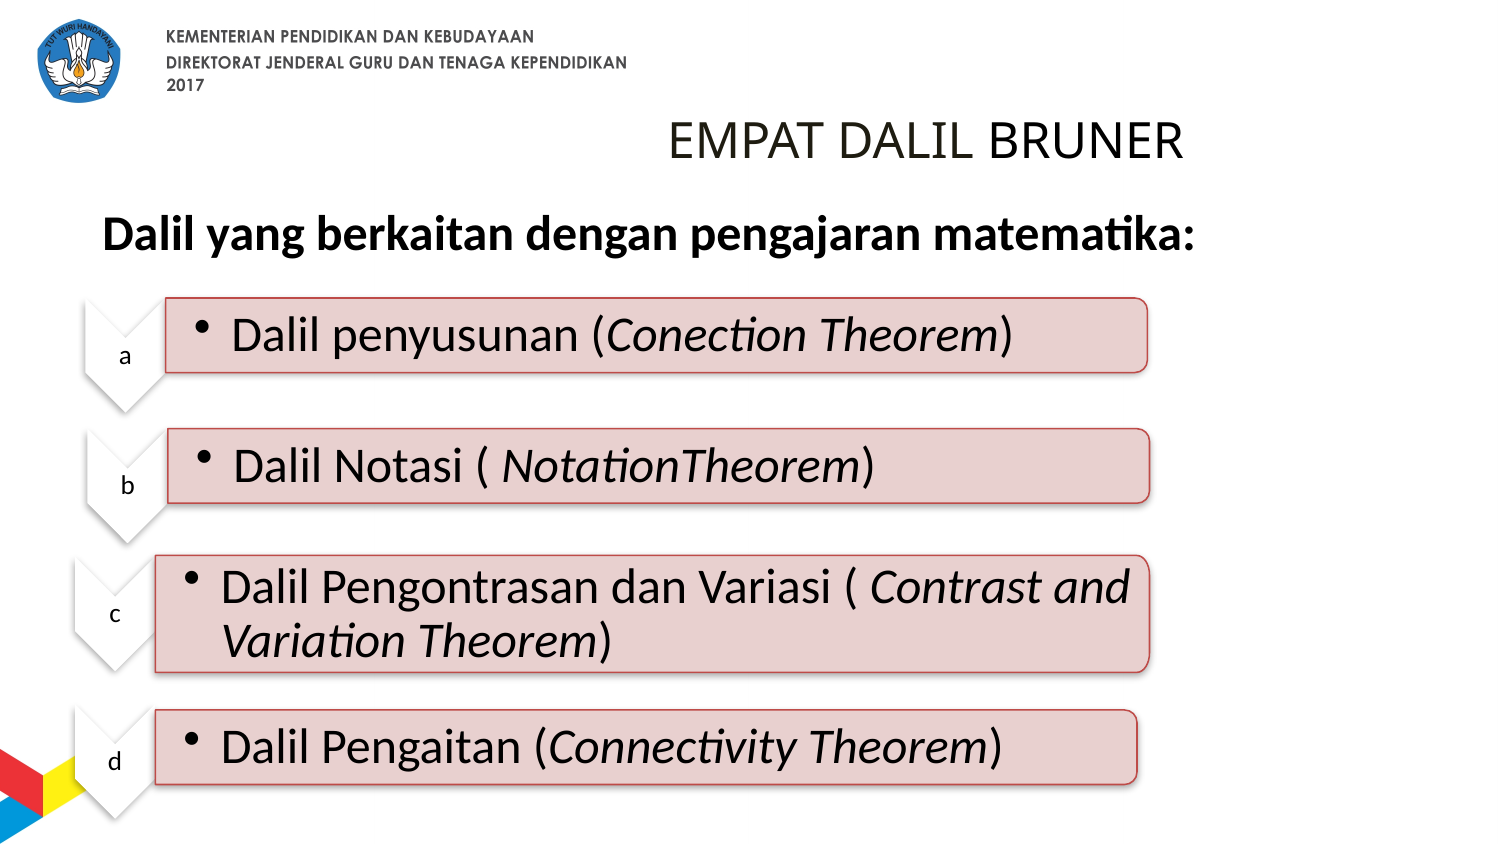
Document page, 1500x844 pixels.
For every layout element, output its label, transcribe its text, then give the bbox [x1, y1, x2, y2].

text_box Dalil Notasi ( NotationTheorem) [167, 427, 1151, 504]
text_box Dalil yang berkaitan dengan pengajaran matematika: [87, 193, 1400, 657]
text_box Dalil Pengontrasan dan Variasi ( Contrast and Variation Theorem) [154, 554, 1151, 674]
text_box EMPAT DALIL BRUNER [544, 84, 1307, 193]
text_box c [74, 556, 149, 672]
picture [0, 0, 1498, 844]
text_box a [85, 297, 162, 413]
text_box d [74, 703, 156, 819]
text_box b [87, 428, 163, 544]
text_box Dalil Pengaitan (Connectivity Theorem) [154, 709, 1138, 786]
text_box Dalil penyusunan (Conection Theorem) [164, 297, 1149, 374]
